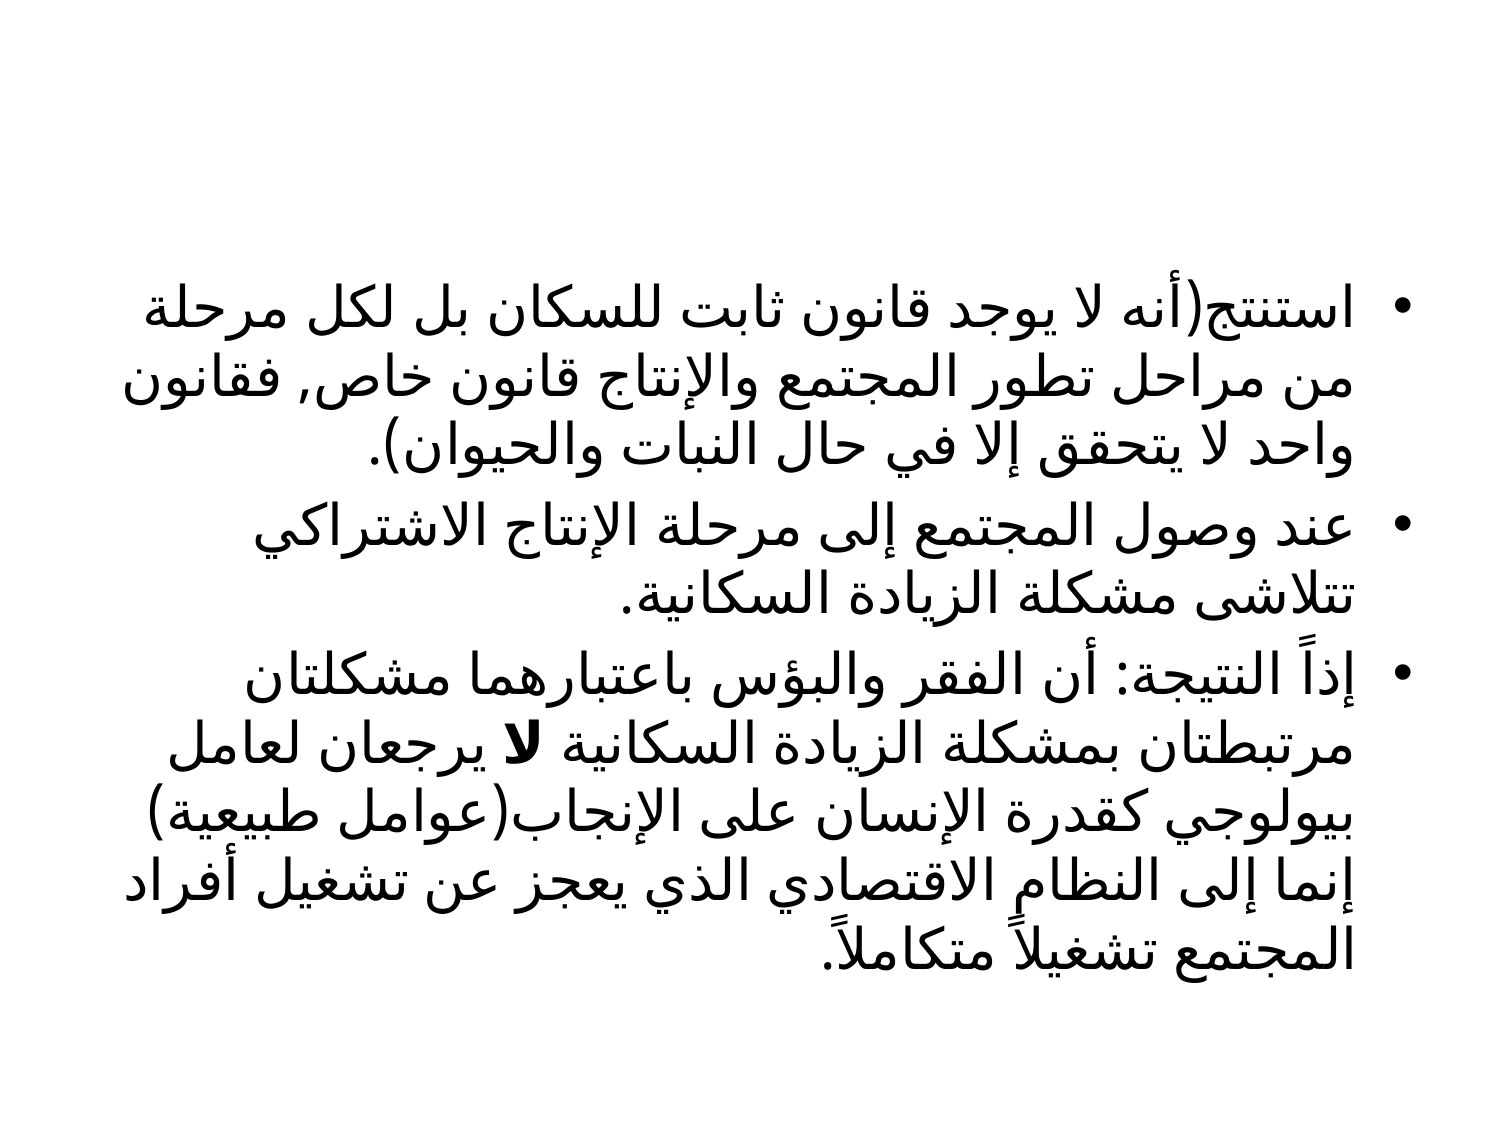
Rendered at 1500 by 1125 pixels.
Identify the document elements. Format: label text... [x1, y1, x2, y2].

list استنتج(أنه لا يوجد قانون ثابت للسكان بل لكل مرحلة من مراحل تطور المجتمع والإنتاج قانون خاص, فقانون واحد لا يتحقق إلا في حال النبات والحيوان). عند وصول المجتمع إلى مرحلة الإنتاج الاشتراكي تتلاشى مشكلة الزيادة السكانية. إذاً النتيجة: أن الفقر والبؤس باعتبارهما مشكلتان مرتبطتان بمشكلة الزيادة السكانية لا يرجعان لعامل بيولوجي كقدرة الإنسان على الإنجاب(عوامل طبيعية) إنما إلى النظام الاقتصادي الذي يعجز عن تشغيل أفراد المجتمع تشغيلاً متكاملاً. [75, 262, 1425, 1005]
